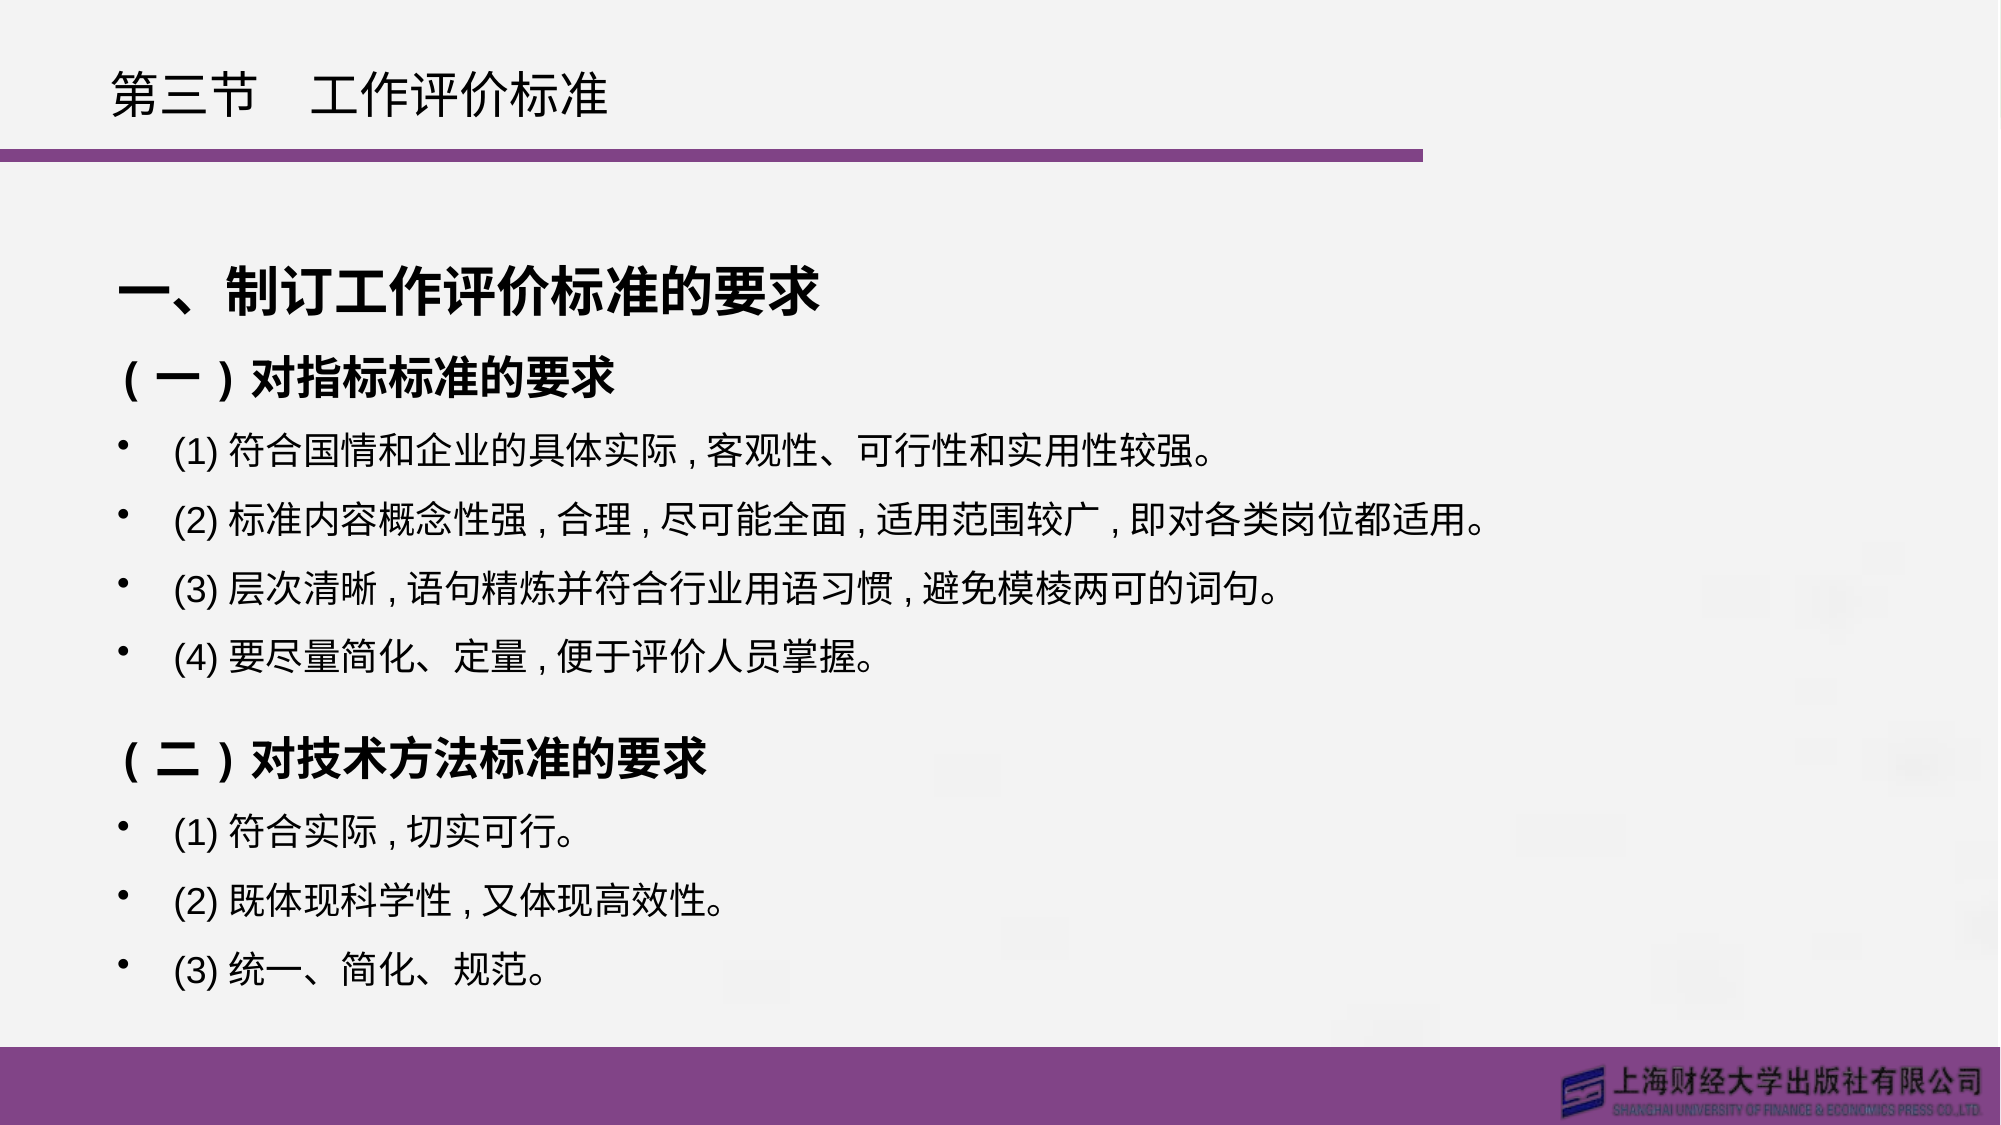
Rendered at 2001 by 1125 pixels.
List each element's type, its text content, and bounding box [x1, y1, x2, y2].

picture [0, 0, 2001, 1125]
list 一、制订工作评价标准的要求 (一)对指标标准的要求 (1)符合国情和企业的具体实际,客观性、可行性和实用性较强。 (2)标准内容概念性强,合理,尽可能全面,适用范围较广,即对各类岗位都适用。 (3)层次清晰,语句精炼并符合行业用语习惯,避免模棱两可的词句。 (4)要尽量简化、定量,便于评价人员掌握。 (二)对技术方法标准的要求 (1)符合实际,切实可行。 (2)既体现科学性,又体现高效性。 (3)统一、简化、规范。 [102, 233, 1898, 1032]
title 第三节 工作评价标准 [94, 42, 1451, 146]
